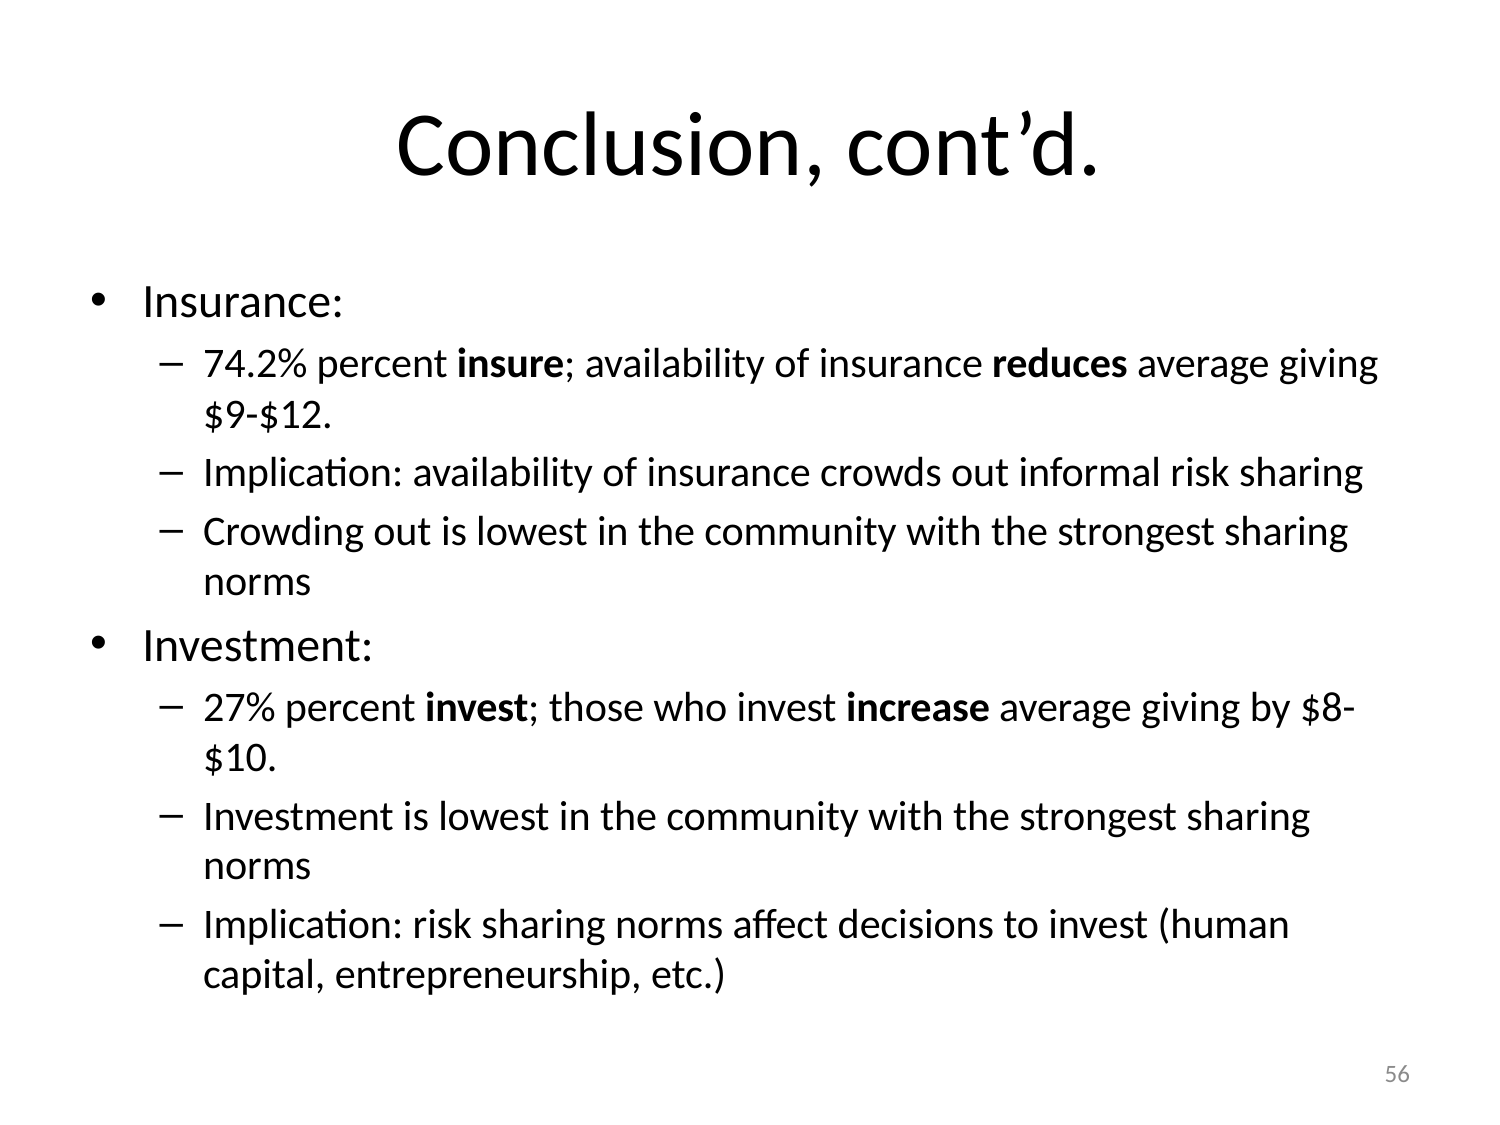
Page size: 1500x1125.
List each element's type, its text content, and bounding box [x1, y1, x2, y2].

title Conclusion, cont’d. [75, 45, 1425, 233]
list Insurance: 74.2% percent insure; availability of insurance reduces average giving $9-$12. Implication: availability of insurance crowds out informal risk sharing Crowding out is lowest in the community with the strongest sharing norms Investment: 27% percent invest; those who invest increase average giving by $8-$10. Investment is lowest in the community with the strongest sharing norms Implication: risk sharing norms affect decisions to invest (human capital, entrepreneurship, etc.) [75, 262, 1425, 1005]
slide_number 56 [1074, 1042, 1425, 1103]
